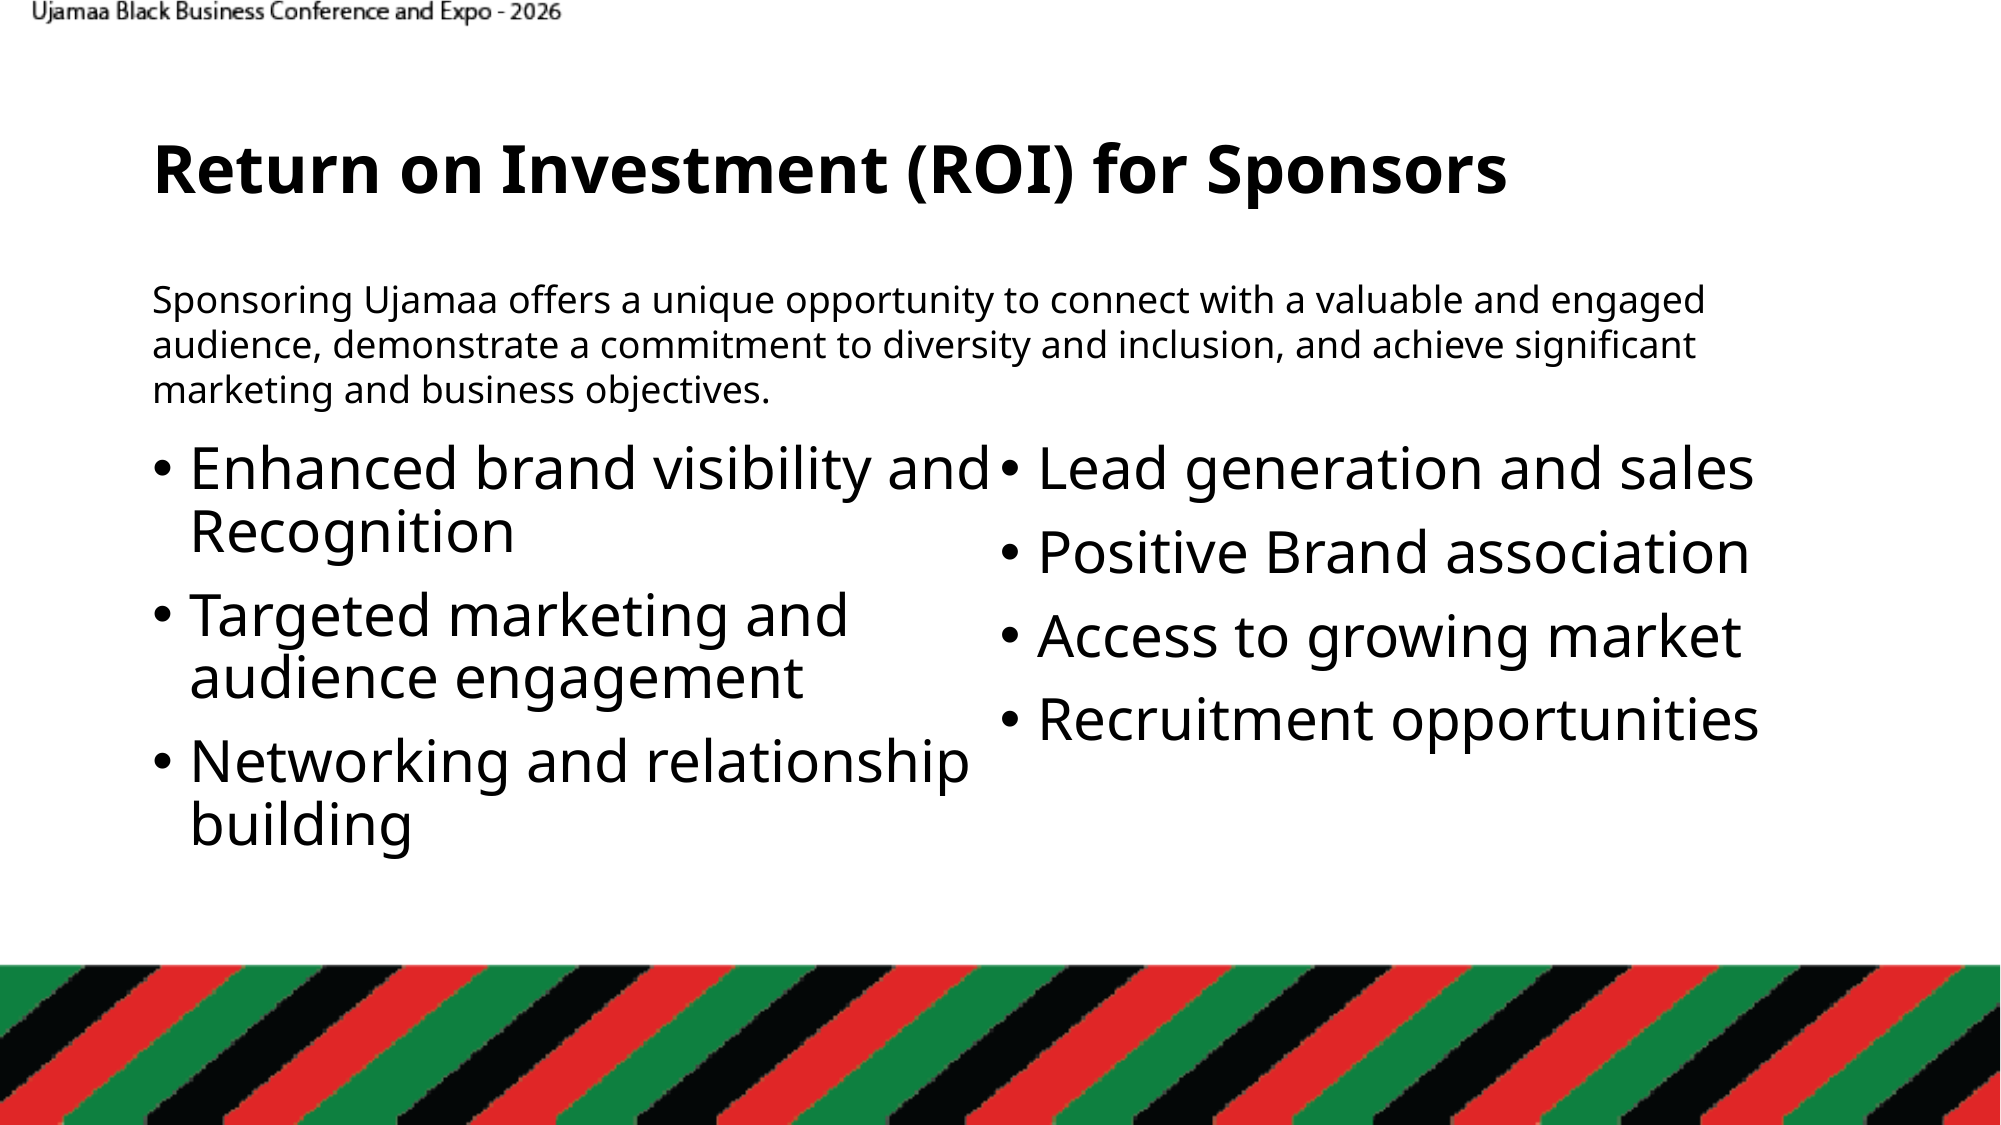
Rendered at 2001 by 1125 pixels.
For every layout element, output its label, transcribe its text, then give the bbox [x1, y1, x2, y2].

text_box Sponsoring Ujamaa offers a unique opportunity to connect with a valuable and engaged audience, demonstrate a commitment to diversity and inclusion, and achieve significant marketing and business objectives. [137, 269, 1863, 419]
list Enhanced brand visibility and Recognition Targeted marketing and audience engagement Networking and relationship building Lead generation and sales Positive Brand association Access to growing market Recruitment opportunities [137, 431, 1863, 923]
picture [0, 0, 2001, 1125]
title Return on Investment (ROI) for Sponsors [137, 51, 1863, 269]
